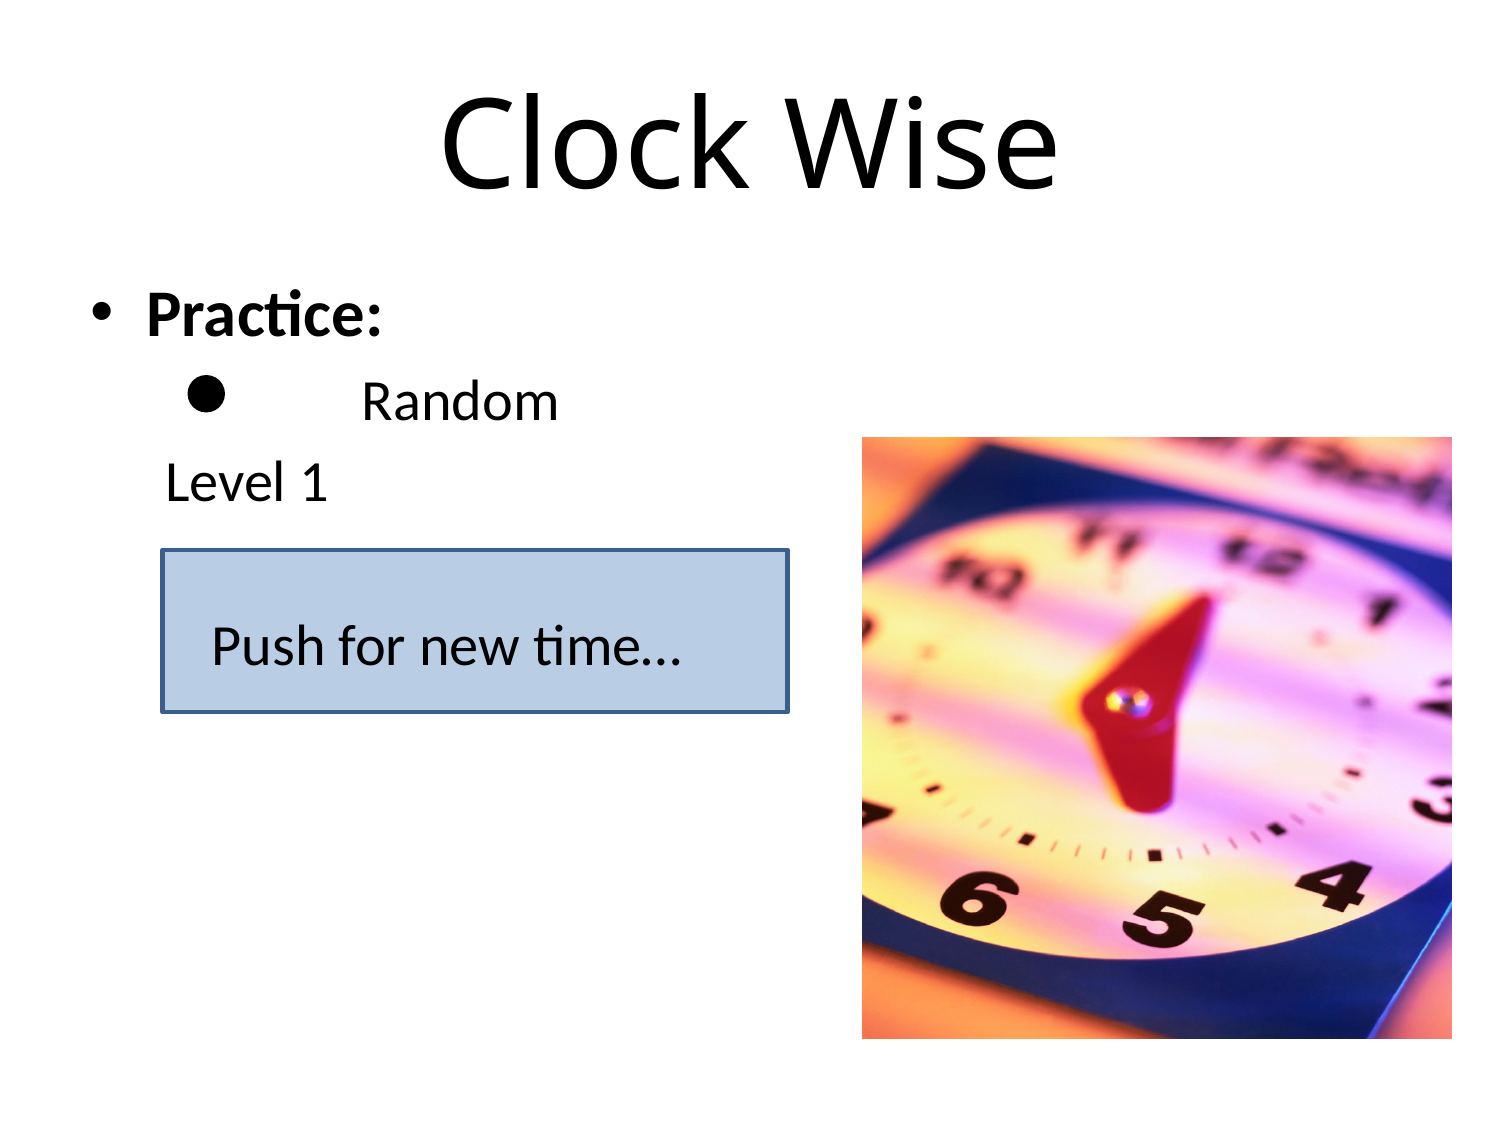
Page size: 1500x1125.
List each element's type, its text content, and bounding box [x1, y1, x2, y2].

title Clock Wise [75, 45, 1425, 233]
text_box [185, 372, 228, 415]
list Practice: Random Level 1 Push for new time… [75, 262, 1425, 763]
picture [862, 437, 1452, 1039]
